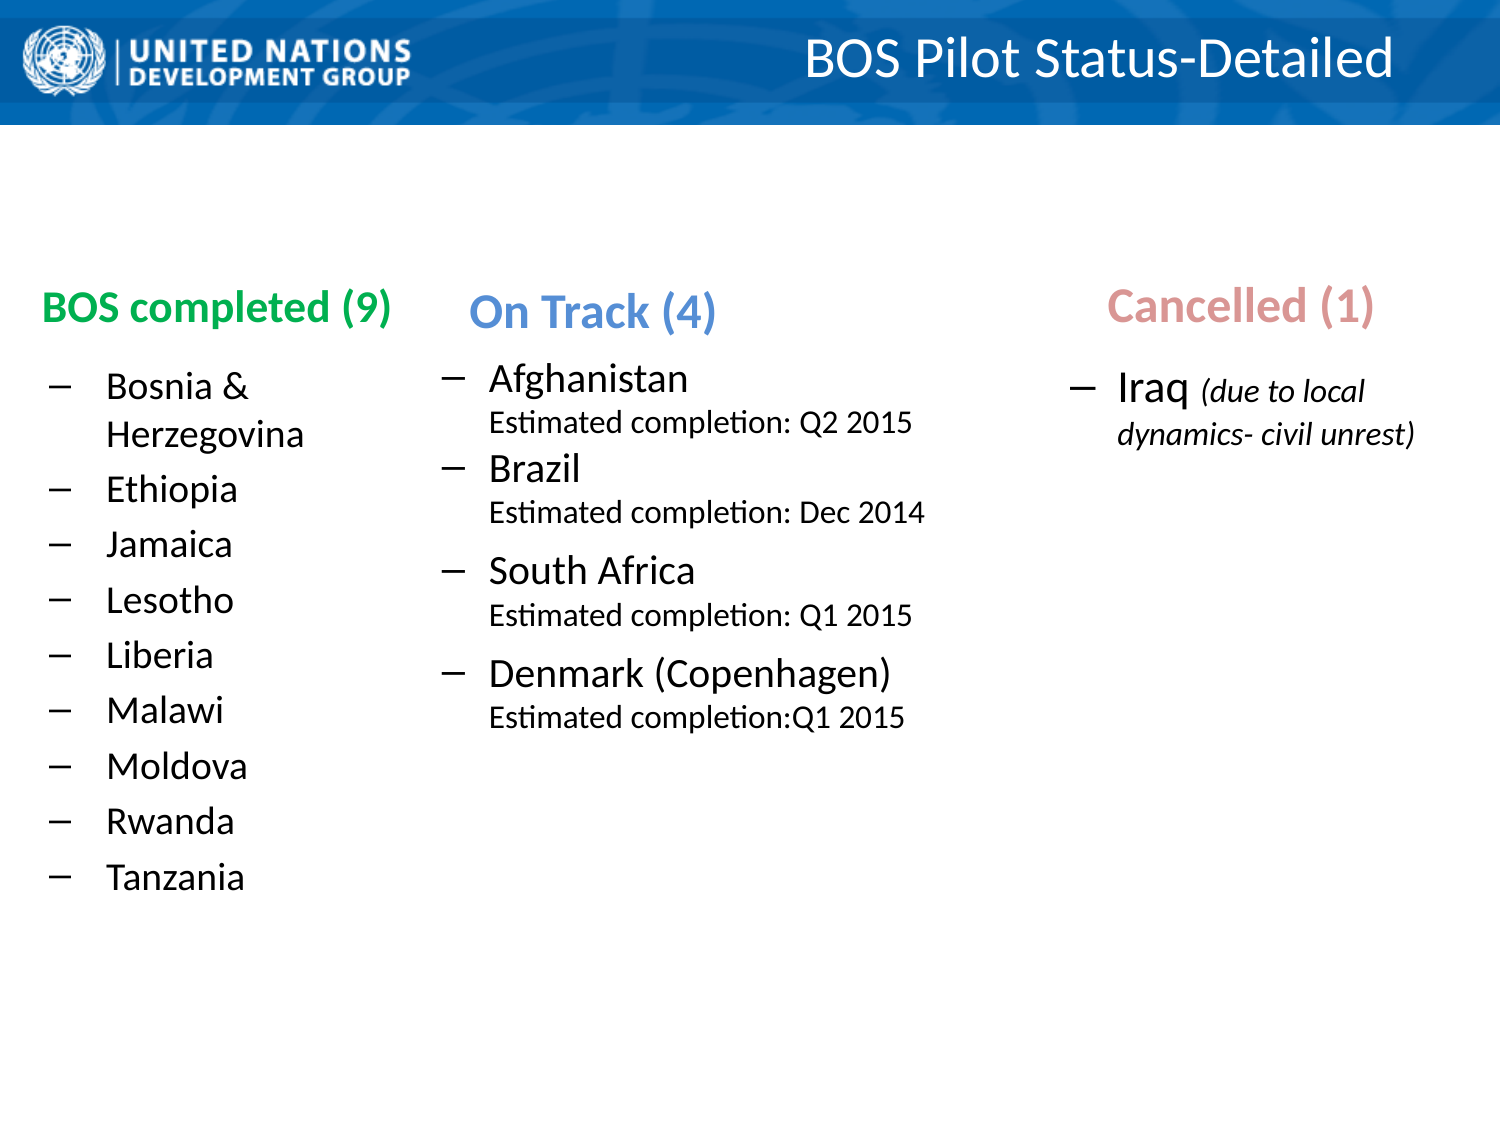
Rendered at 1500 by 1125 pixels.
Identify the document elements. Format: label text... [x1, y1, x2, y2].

text_box On Track (4) [454, 271, 810, 342]
list Afghanistan Estimated completion: Q2 2015 Brazil Estimated completion: Dec 2014 South Africa Estimated completion: Q1 2015 Denmark (Copenhagen) Estimated completion:Q1 2015 [398, 342, 1016, 907]
list Bosnia & Herzegovina Ethiopia Jamaica Lesotho Liberia Malawi Moldova Rwanda Tanzania [14, 352, 369, 907]
text_box Cancelled (1) [1092, 272, 1419, 340]
title BOS Pilot Status-Detailed [537, 0, 1410, 110]
text_box BOS completed (9) [10, 269, 424, 353]
text_box Iraq (due to local dynamics- civil unrest) [1045, 349, 1486, 619]
picture [0, 0, 1500, 125]
